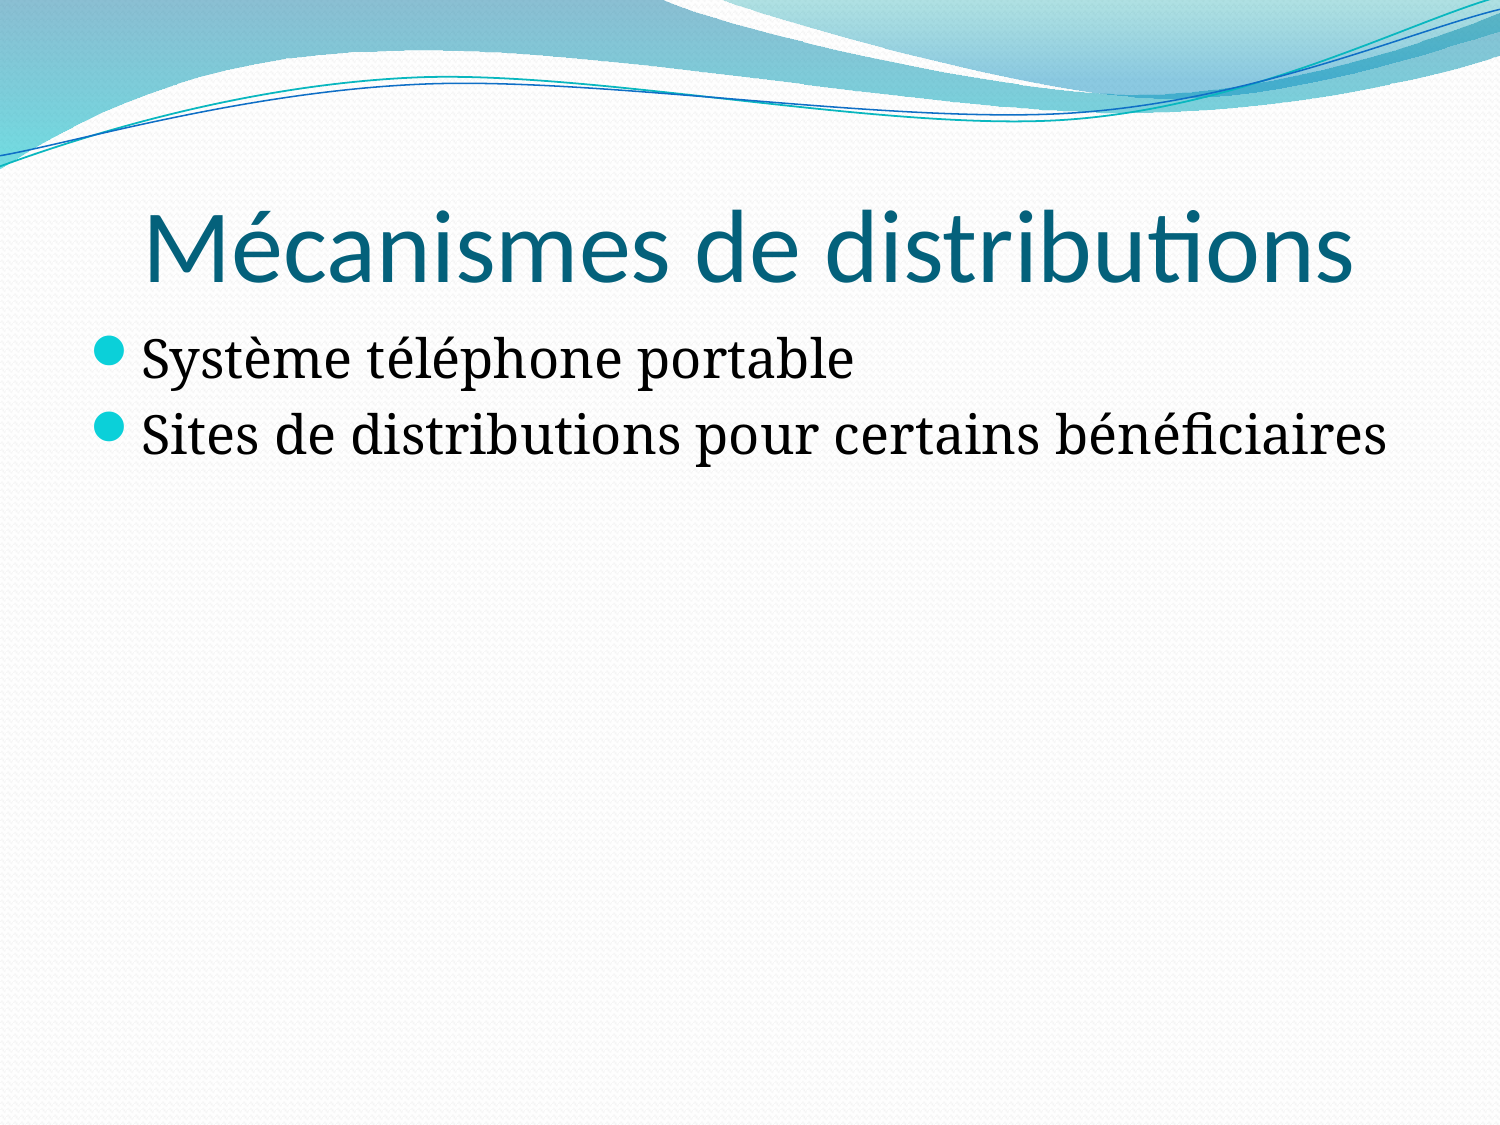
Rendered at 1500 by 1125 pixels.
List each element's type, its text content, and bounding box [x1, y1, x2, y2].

title Mécanismes de distributions [75, 115, 1425, 303]
list Système téléphone portable Sites de distributions pour certains bénéficiaires [75, 317, 1425, 1038]
